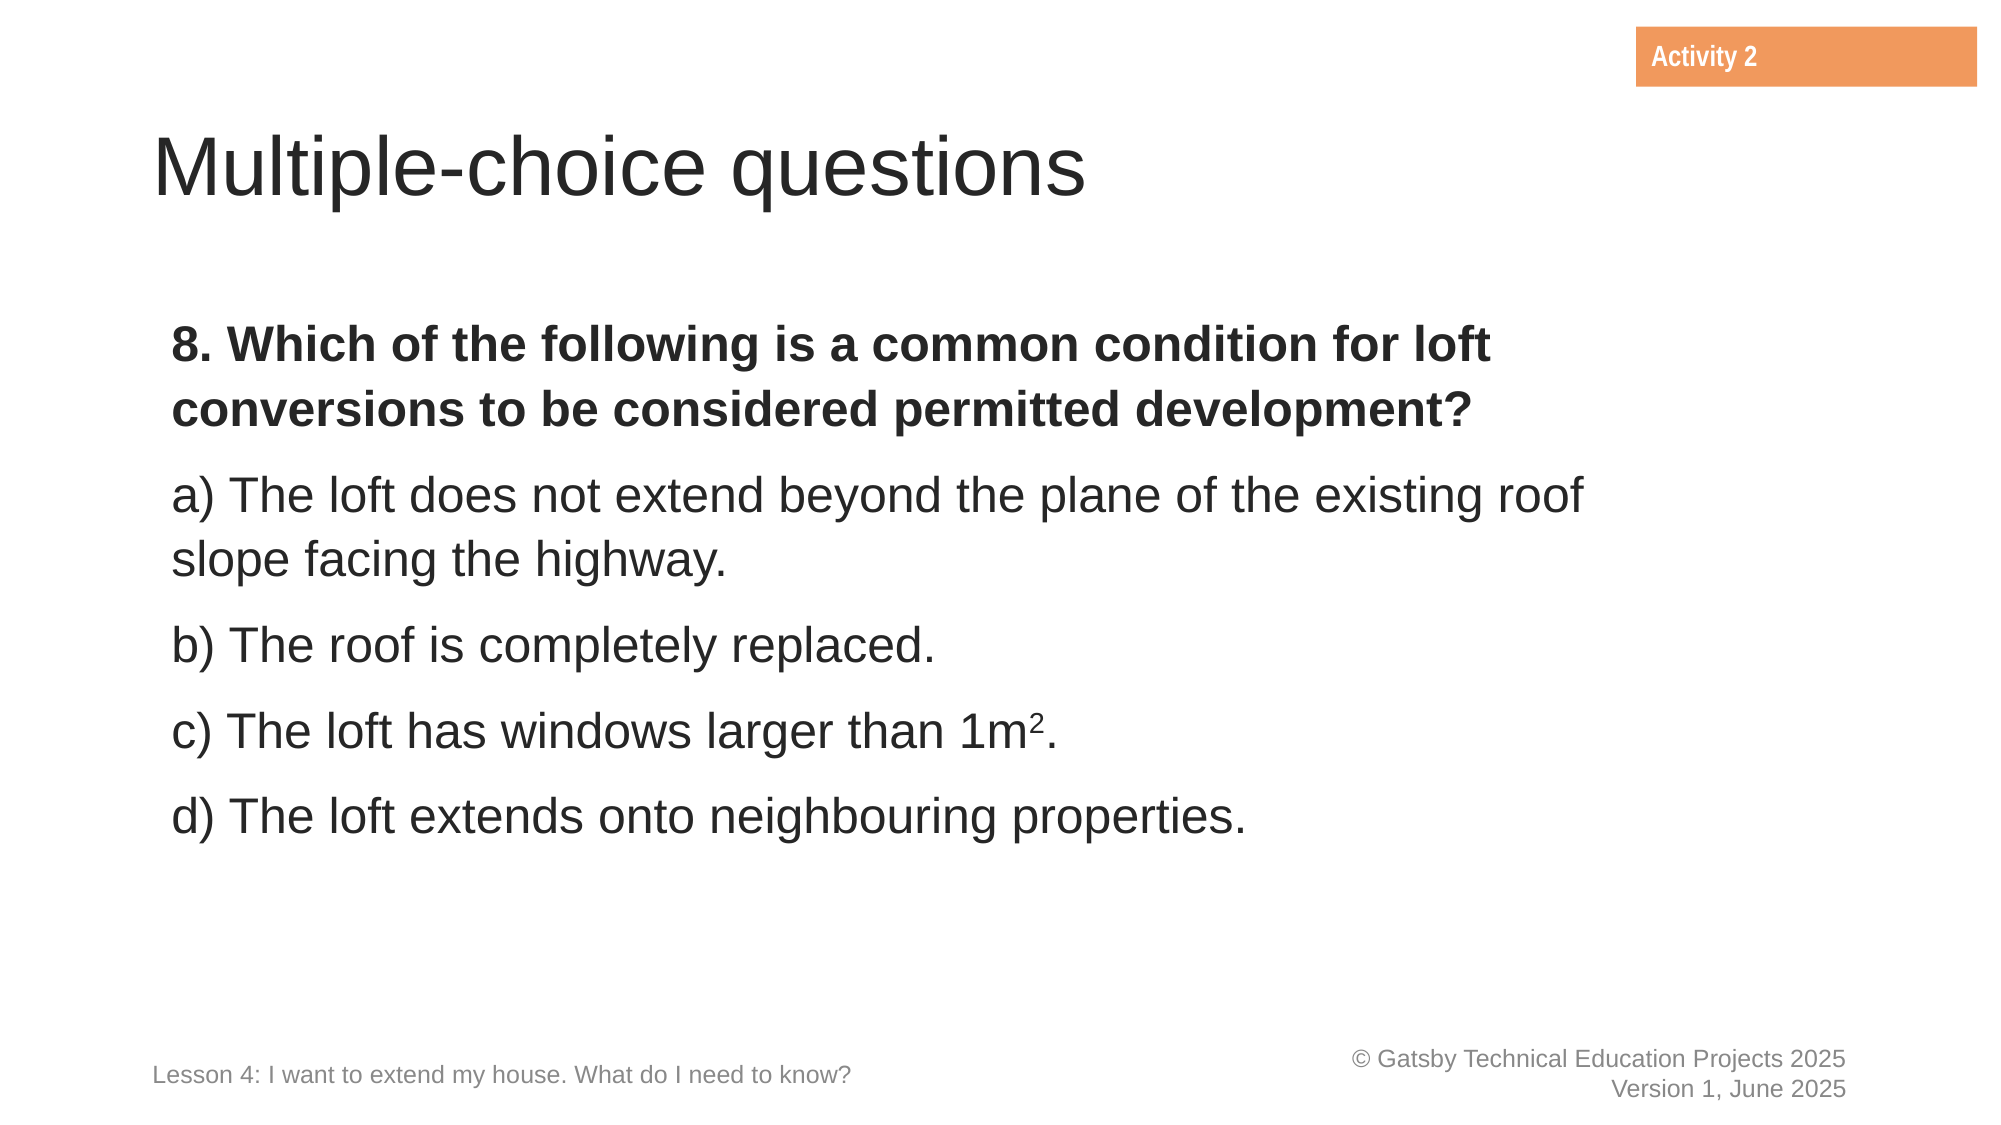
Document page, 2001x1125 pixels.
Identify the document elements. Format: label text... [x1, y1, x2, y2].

list Activity 2 [1636, 26, 1978, 87]
list Lesson 4: I want to extend my house. What do I need to know? [137, 1042, 930, 1103]
title Multiple-choice questions [137, 59, 1863, 278]
list 8. Which of the following is a common condition for loft conversions to be considered permitted development? a) The loft does not extend beyond the plane of the existing roof slope facing the highway. b) The roof is completely replaced. c) The loft has windows larger than 1m2. d) The loft extends onto neighbouring properties. [137, 299, 1709, 1014]
